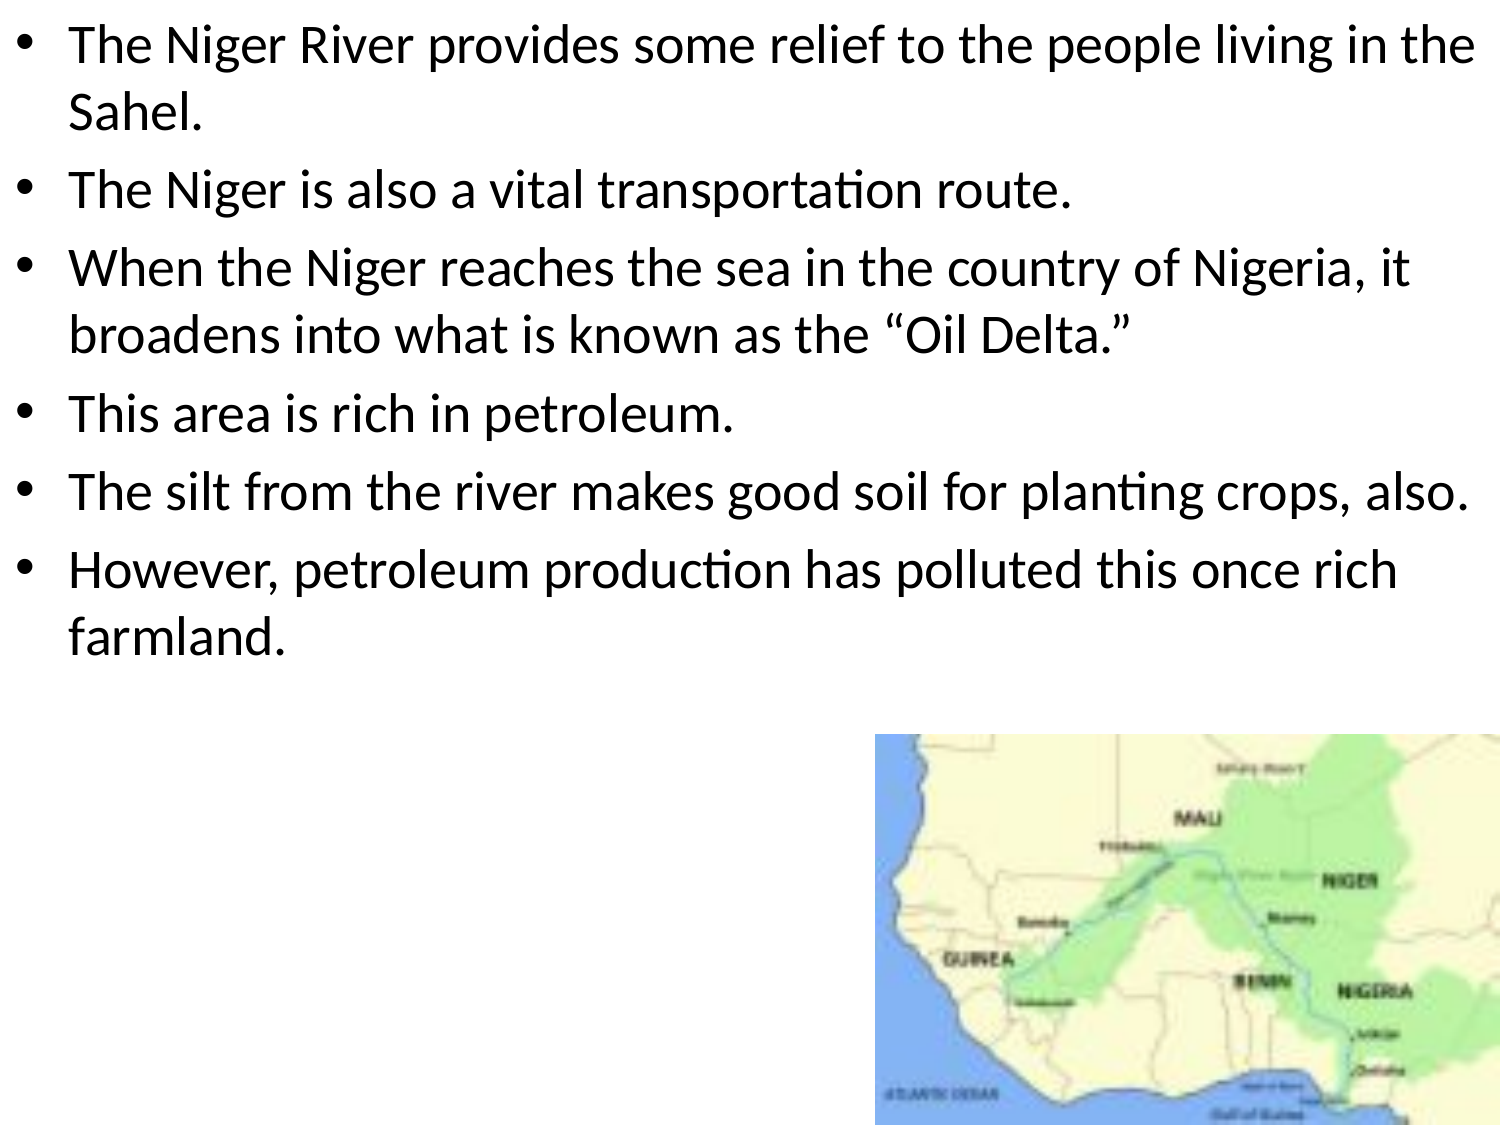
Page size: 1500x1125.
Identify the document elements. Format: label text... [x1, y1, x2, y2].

picture [874, 734, 1500, 1125]
list The Niger River provides some relief to the people living in the Sahel. The Niger is also a vital transportation route. When the Niger reaches the sea in the country of Nigeria, it broadens into what is known as the “Oil Delta.” This area is rich in petroleum. The silt from the river makes good soil for planting crops, also. However, petroleum production has polluted this once rich farmland. [0, 0, 1500, 743]
